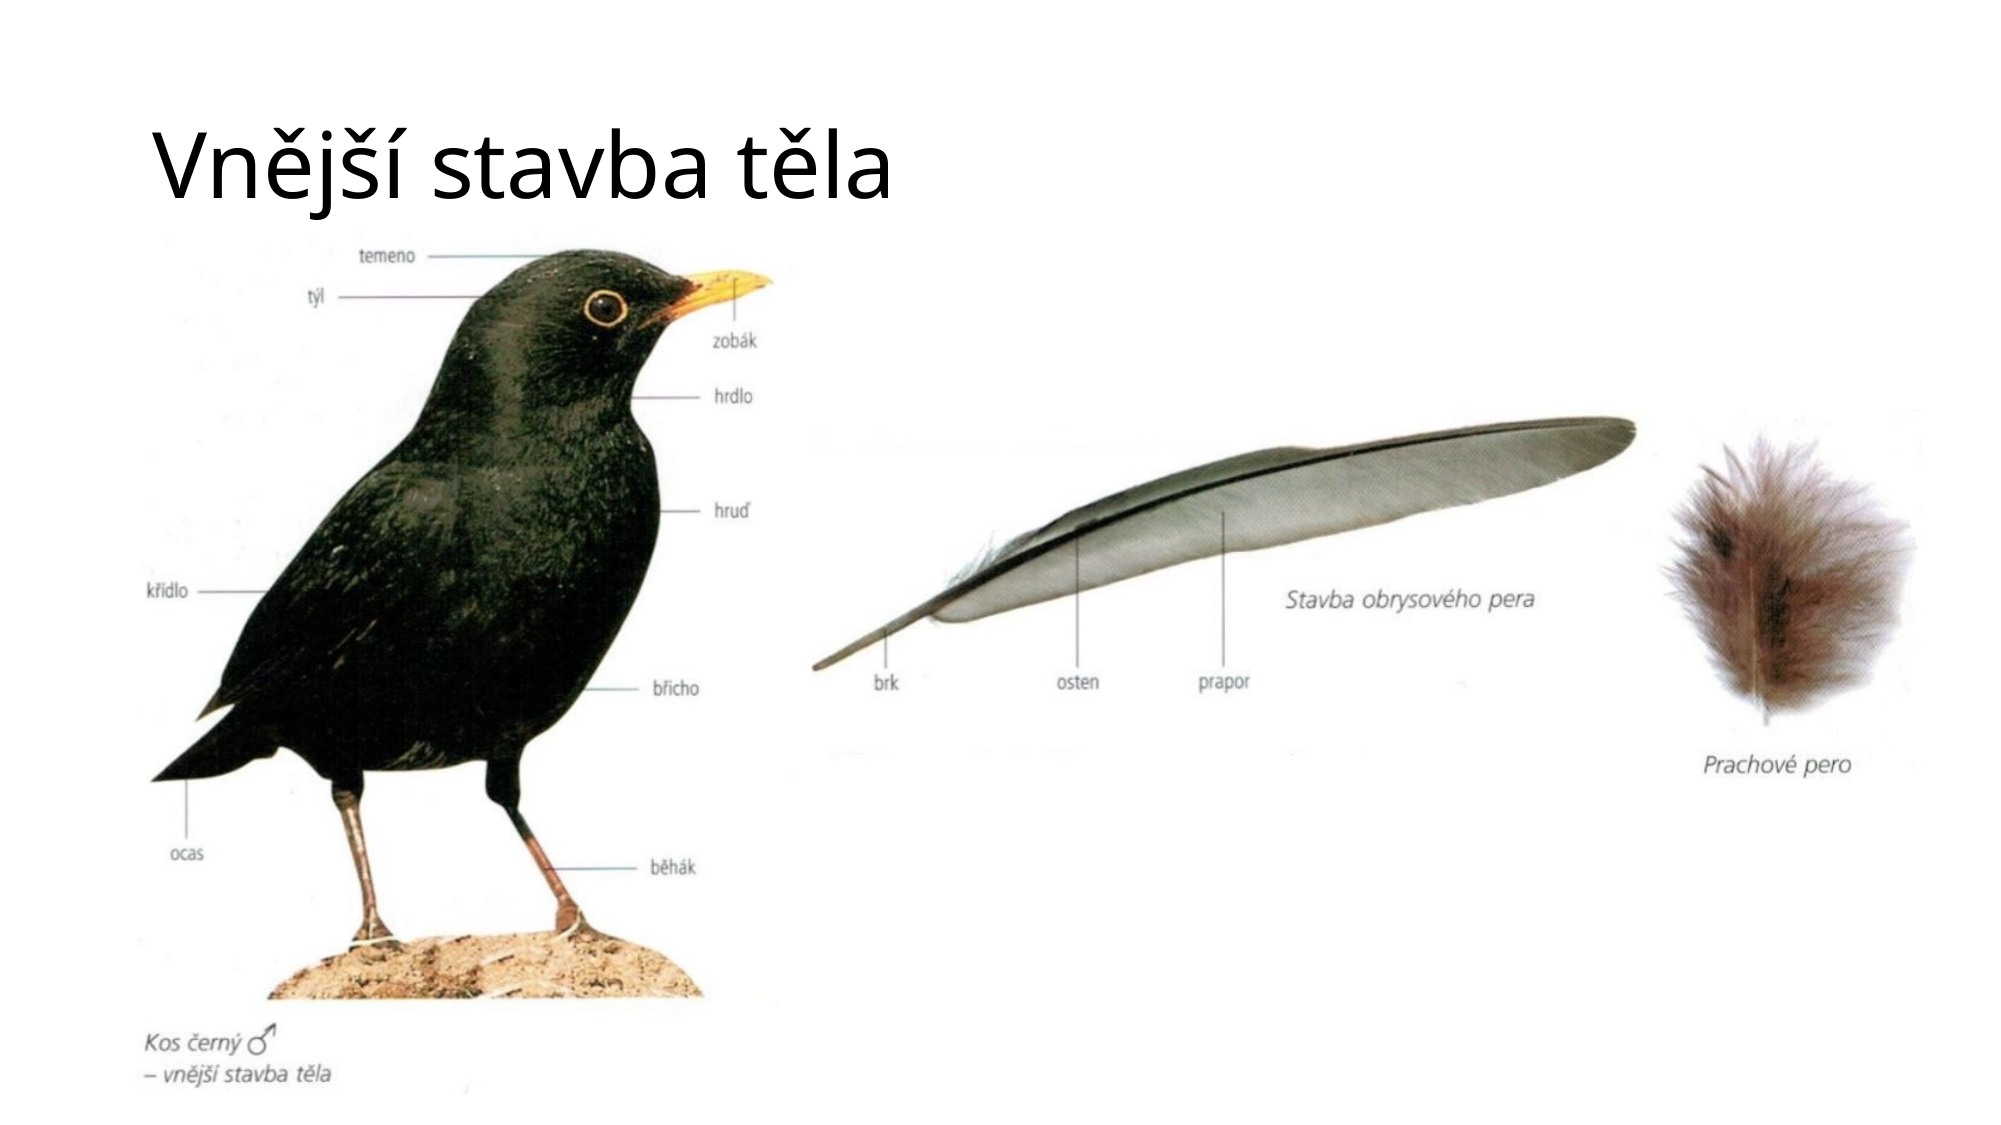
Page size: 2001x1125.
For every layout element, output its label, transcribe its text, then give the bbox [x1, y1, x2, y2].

picture [137, 229, 794, 1094]
picture [811, 409, 1922, 779]
title Vnější stavba těla [137, 59, 1863, 278]
